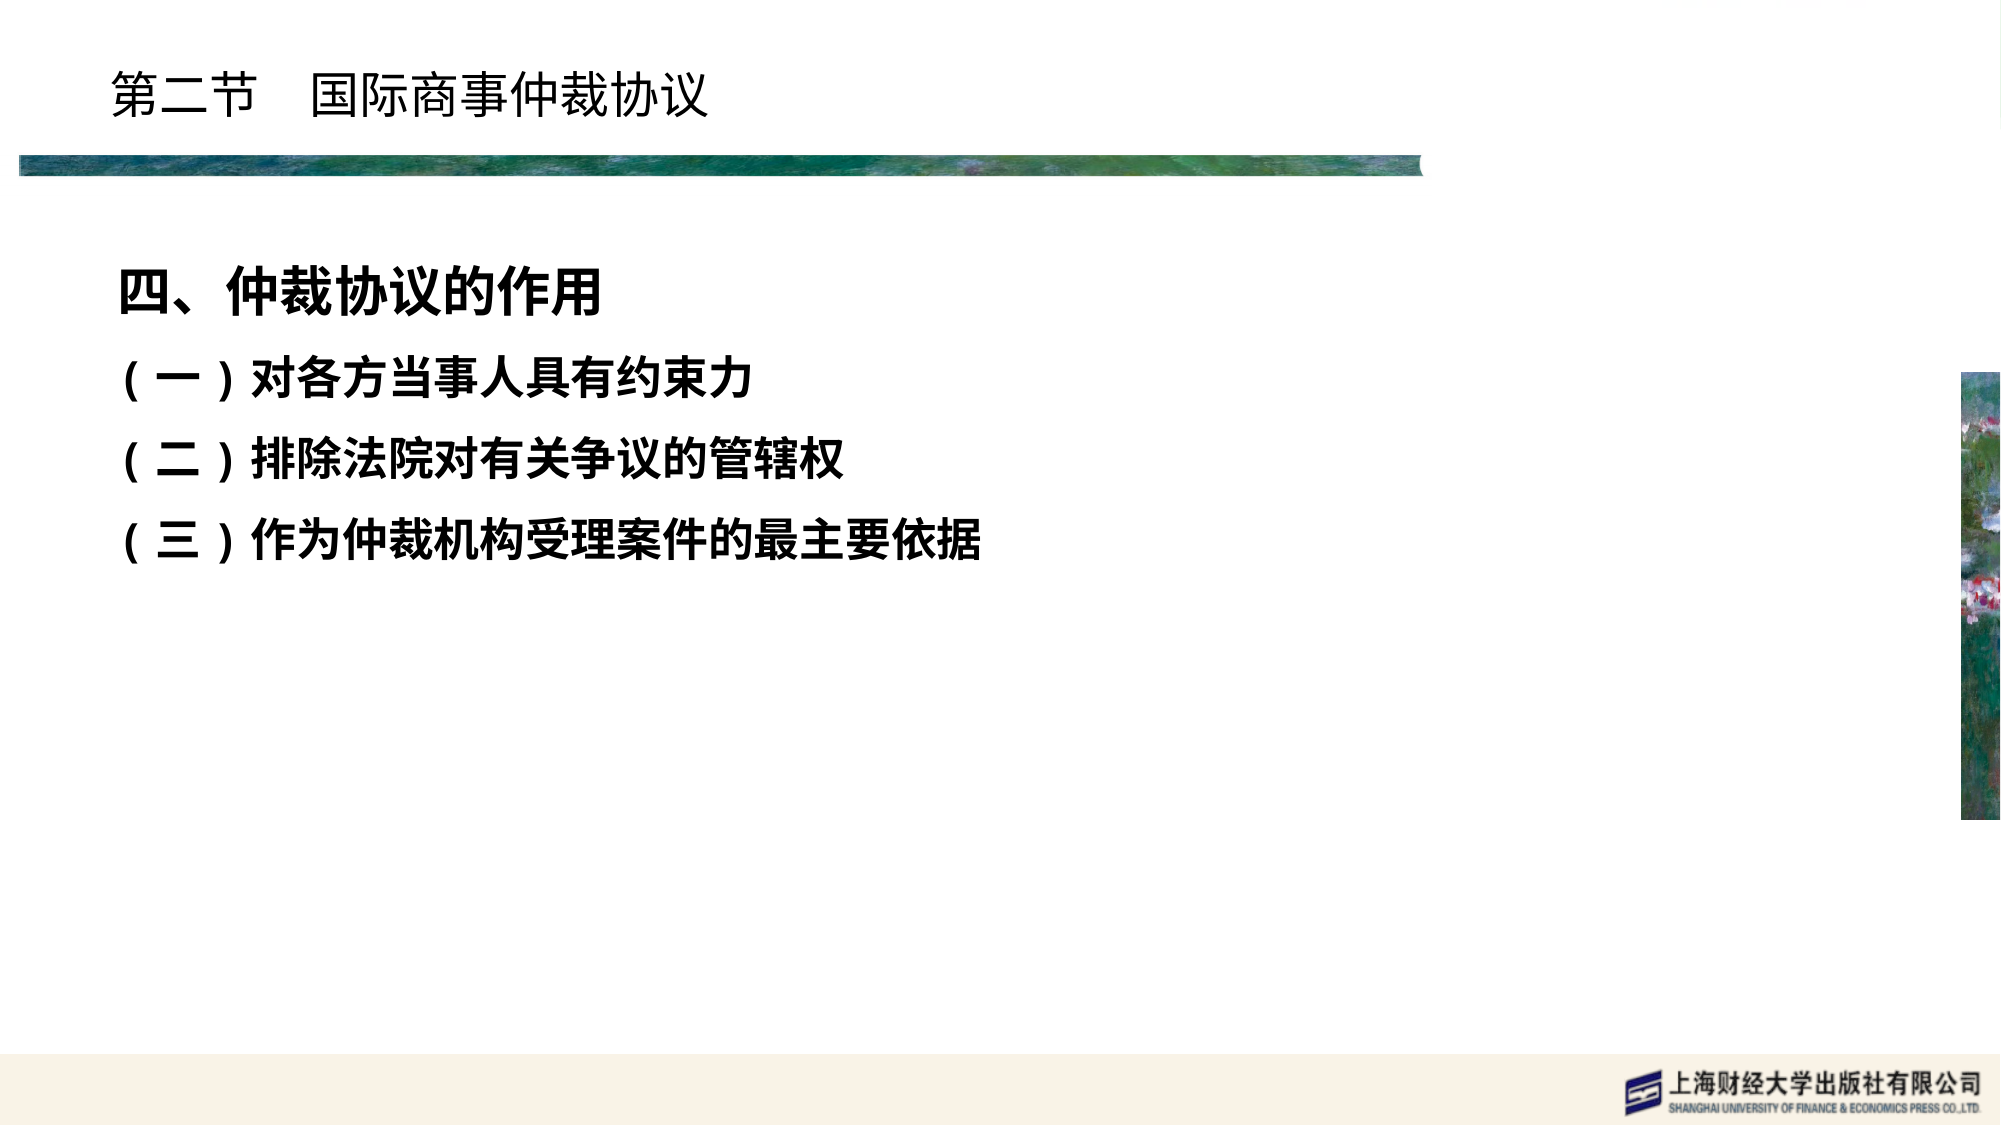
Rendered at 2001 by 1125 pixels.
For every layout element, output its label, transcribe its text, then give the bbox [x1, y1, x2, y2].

list 四、仲裁协议的作用 (一)对各方当事人具有约束力 (二)排除法院对有关争议的管辖权 (三)作为仲裁机构受理案件的最主要依据 [102, 233, 1898, 1032]
title 第二节 国际商事仲裁协议 [94, 42, 1451, 146]
picture [0, 0, 2001, 1125]
